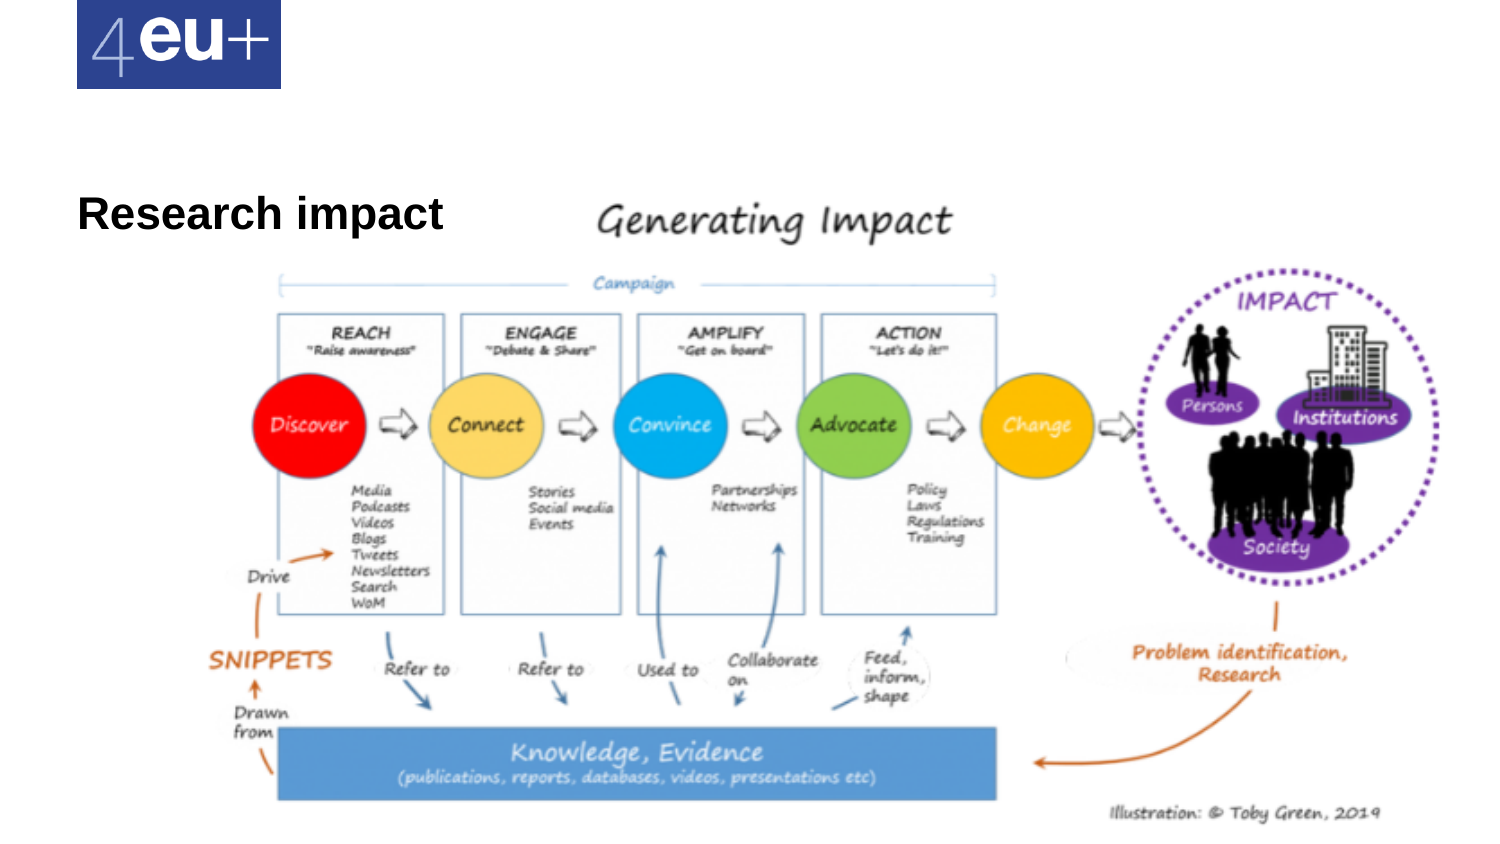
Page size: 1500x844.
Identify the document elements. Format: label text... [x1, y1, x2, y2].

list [195, 193, 1460, 842]
picture [77, 0, 281, 89]
title Research impact [62, 176, 1439, 279]
